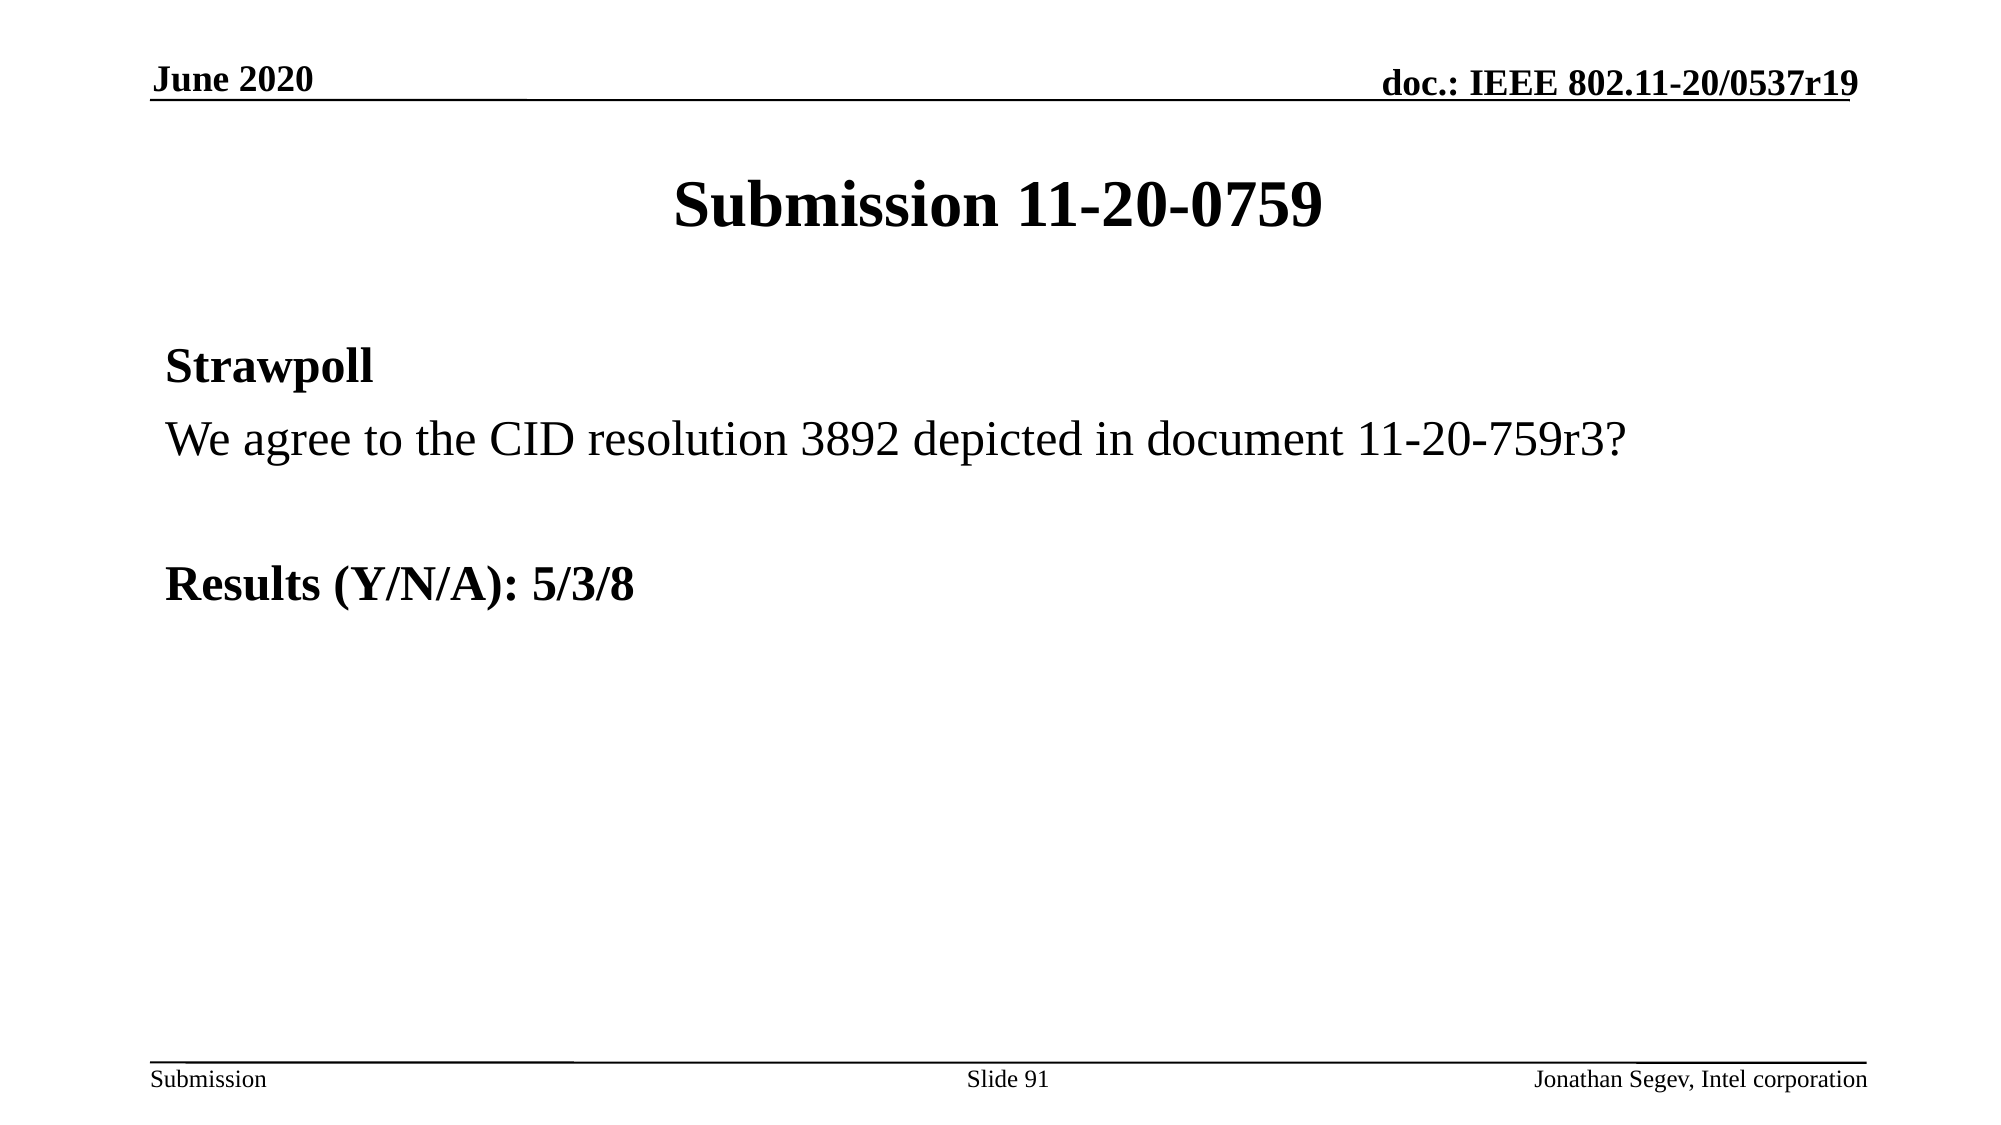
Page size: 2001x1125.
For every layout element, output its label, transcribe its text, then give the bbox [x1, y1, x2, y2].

title Submission 11-20-0759 [149, 112, 1850, 288]
list Strawpoll We agree to the CID resolution 3892 depicted in document 11-20-759r3? Results (Y/N/A): 5/3/8 [149, 324, 1850, 1000]
footer Jonathan Segev, Intel corporation [1171, 1061, 1869, 1093]
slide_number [152, 54, 563, 100]
slide_number Slide 91 [950, 1061, 1067, 1123]
